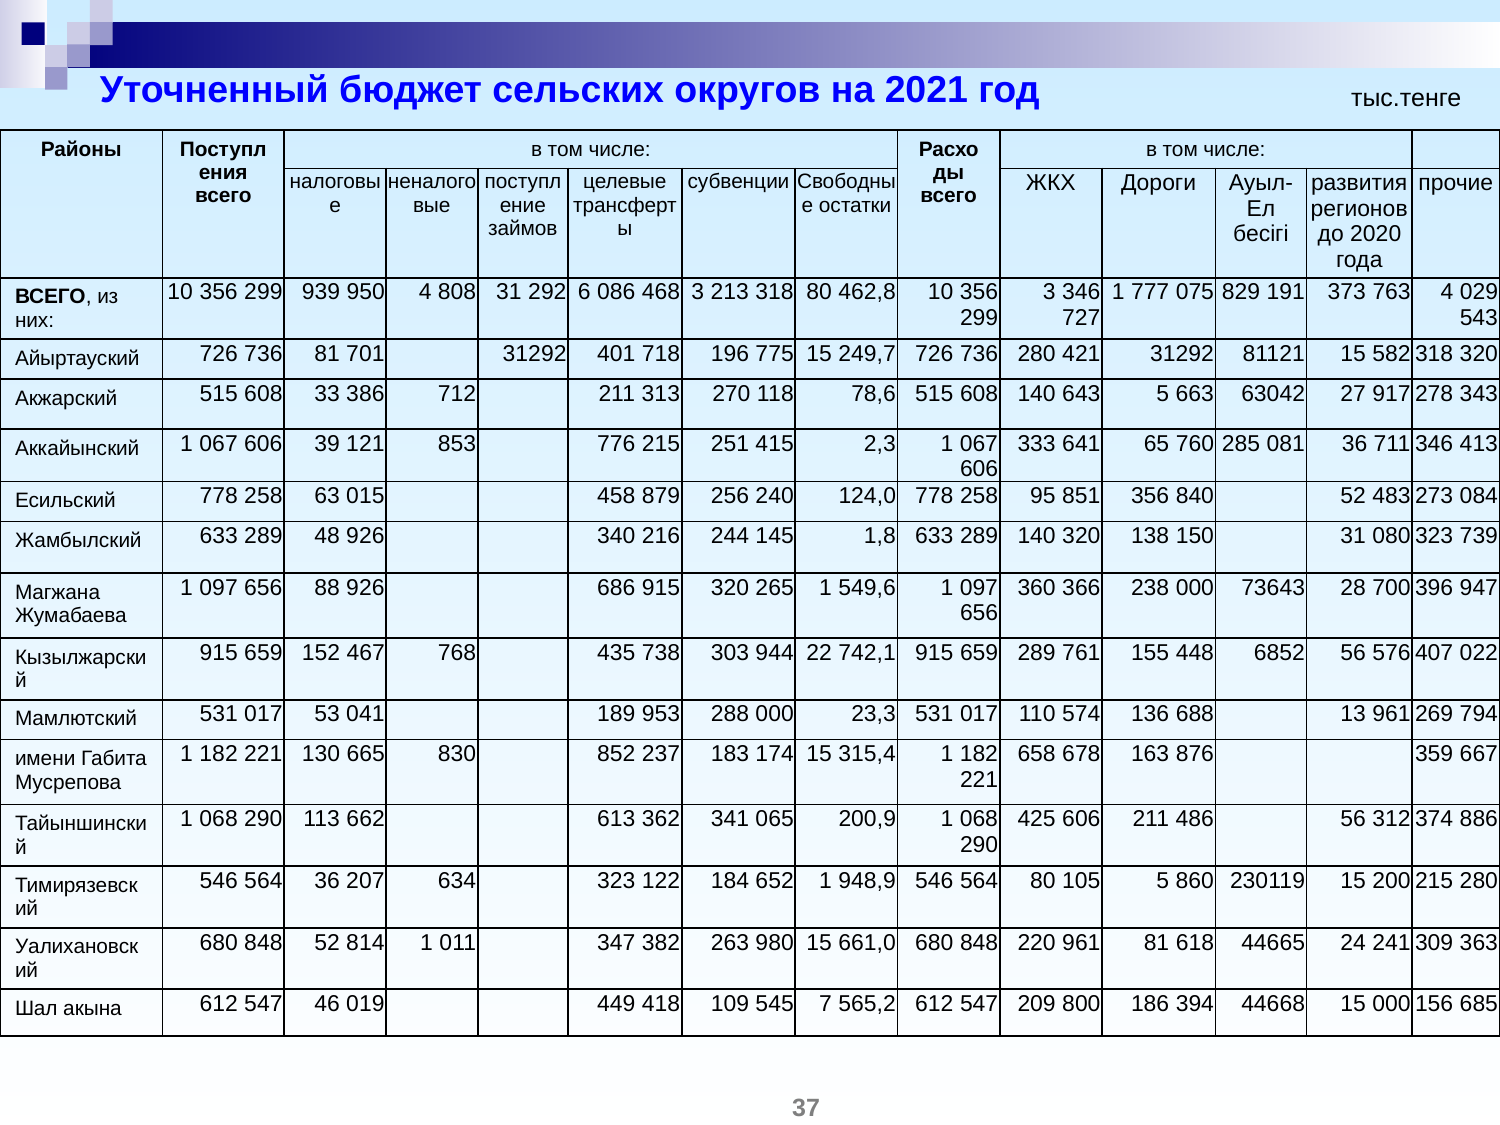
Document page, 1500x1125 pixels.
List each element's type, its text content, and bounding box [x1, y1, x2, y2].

table_cell Ауыл-Ел бесігі [1216, 169, 1306, 277]
table_cell 15 582 [1307, 340, 1411, 378]
table_cell 81121 [1216, 340, 1306, 378]
table_cell 15 000 [1307, 990, 1411, 1035]
table_cell [479, 430, 567, 481]
table_cell 136 688 [1103, 701, 1215, 739]
table_cell 360 366 [1001, 574, 1101, 637]
table_cell 156 685 [1413, 990, 1499, 1035]
table_cell [1307, 740, 1411, 804]
table_cell 27 917 [1307, 380, 1411, 428]
table_cell 270 118 [683, 380, 794, 428]
table_cell 435 738 [569, 639, 681, 699]
table_cell 33 386 [285, 380, 385, 428]
table_cell 273 084 [1413, 482, 1499, 521]
table_cell 531 017 [163, 701, 283, 739]
table_cell 407 022 [1413, 639, 1499, 699]
table_cell 138 150 [1103, 522, 1215, 572]
table_cell 613 362 [569, 805, 681, 865]
table_cell 28 700 [1307, 574, 1411, 637]
table_cell Свободные остатки [796, 169, 897, 277]
table_cell 778 258 [898, 482, 999, 521]
table_cell 1 011 [387, 929, 477, 988]
table_cell 515 608 [898, 380, 999, 428]
table_cell 373 763 [1307, 279, 1411, 338]
table_cell 1 182 221 [898, 740, 999, 804]
table_cell 73643 [1216, 574, 1306, 637]
table_cell 829 191 [1216, 279, 1306, 338]
table_cell 220 961 [1001, 929, 1101, 988]
table_cell Магжана Жумабаева [1, 574, 162, 637]
table_cell 1 068 290 [163, 805, 283, 865]
table_header [1413, 131, 1499, 168]
table_cell [1216, 482, 1306, 521]
table_cell 712 [387, 380, 477, 428]
table_cell поступление займов [479, 169, 567, 277]
text_box тыс.тенге [1312, 81, 1500, 112]
table_cell 309 363 [1413, 929, 1499, 988]
table_cell [387, 340, 477, 378]
table_cell 215 280 [1413, 867, 1499, 927]
table_cell 189 953 [569, 701, 681, 739]
table_cell 1 777 075 [1103, 279, 1215, 338]
table_cell 830 [387, 740, 477, 804]
table_cell 915 659 [898, 639, 999, 699]
table_cell имени Габита Мусрепова [1, 740, 162, 804]
table_cell 289 761 [1001, 639, 1101, 699]
table_cell 612 547 [163, 990, 283, 1035]
table_cell 80 462,8 [796, 279, 897, 338]
table_cell 263 980 [683, 929, 794, 988]
table_cell 515 608 [163, 380, 283, 428]
table_cell 1 068 290 [898, 805, 999, 865]
table_cell 303 944 [683, 639, 794, 699]
table_cell Шал акына [1, 990, 162, 1035]
table_cell 109 545 [683, 990, 794, 1035]
table_cell 1 182 221 [163, 740, 283, 804]
table_cell 425 606 [1001, 805, 1101, 865]
table_header Поступления всего [163, 131, 283, 277]
table_cell 31292 [1103, 340, 1215, 378]
table_cell 230119 [1216, 867, 1306, 927]
table_cell 15 661,0 [796, 929, 897, 988]
table_cell 612 547 [898, 990, 999, 1035]
table_cell 333 641 [1001, 430, 1101, 481]
table_cell [479, 574, 567, 637]
table_cell 22 742,1 [796, 639, 897, 699]
table_cell 196 775 [683, 340, 794, 378]
table_cell 280 421 [1001, 340, 1101, 378]
table_cell [479, 639, 567, 699]
table_cell [479, 867, 567, 927]
table_cell 44668 [1216, 990, 1306, 1035]
table_cell 278 343 [1413, 380, 1499, 428]
table_cell 1 067 606 [163, 430, 283, 481]
table_cell 15 200 [1307, 867, 1411, 927]
table_cell налоговые [285, 169, 385, 277]
table_cell [479, 522, 567, 572]
table_cell [1216, 522, 1306, 572]
table_cell 56 312 [1307, 805, 1411, 865]
table_cell 2,3 [796, 430, 897, 481]
table_cell 320 265 [683, 574, 794, 637]
table_cell 52 483 [1307, 482, 1411, 521]
table_cell 852 237 [569, 740, 681, 804]
table_cell 531 017 [898, 701, 999, 739]
table_cell 44665 [1216, 929, 1306, 988]
table_cell 359 667 [1413, 740, 1499, 804]
table_cell [1216, 805, 1306, 865]
table_cell 658 678 [1001, 740, 1101, 804]
table_cell 46 019 [285, 990, 385, 1035]
table_cell 31 292 [479, 279, 567, 338]
table_cell [387, 805, 477, 865]
table_cell 31292 [479, 340, 567, 378]
table_cell 1 097 656 [898, 574, 999, 637]
table_cell развития регионов до 2020 года [1307, 169, 1411, 277]
table_cell 10 356 299 [163, 279, 283, 338]
table_cell 52 814 [285, 929, 385, 988]
table_cell Айыртауский [1, 340, 162, 378]
table_cell 200,9 [796, 805, 897, 865]
table_cell [479, 990, 567, 1035]
table_cell 915 659 [163, 639, 283, 699]
table_cell 4 808 [387, 279, 477, 338]
table_cell 323 739 [1413, 522, 1499, 572]
table_cell 184 652 [683, 867, 794, 927]
table_cell 5 663 [1103, 380, 1215, 428]
table_cell [479, 701, 567, 739]
table_header в том числе: [1001, 131, 1411, 168]
table_cell 251 415 [683, 430, 794, 481]
table_cell 81 618 [1103, 929, 1215, 988]
table_cell 113 662 [285, 805, 385, 865]
table_cell [1216, 701, 1306, 739]
table_cell 130 665 [285, 740, 385, 804]
table_cell 396 947 [1413, 574, 1499, 637]
table_cell прочие [1413, 169, 1499, 277]
table_cell 63042 [1216, 380, 1306, 428]
table_header в том числе: [285, 131, 897, 168]
table_cell 13 961 [1307, 701, 1411, 739]
table_cell [479, 740, 567, 804]
table_cell [387, 701, 477, 739]
table_cell 39 121 [285, 430, 385, 481]
table_cell Есильский [1, 482, 162, 521]
table_cell неналоговые [387, 169, 477, 277]
table_cell 347 382 [569, 929, 681, 988]
table_cell 78,6 [796, 380, 897, 428]
table_cell 341 065 [683, 805, 794, 865]
table_cell 155 448 [1103, 639, 1215, 699]
text_box 37 [699, 1087, 913, 1125]
table_cell 680 848 [163, 929, 283, 988]
table_cell 15 249,7 [796, 340, 897, 378]
table_cell 726 736 [898, 340, 999, 378]
table_cell 778 258 [163, 482, 283, 521]
table_cell 1,8 [796, 522, 897, 572]
table_cell [479, 482, 567, 521]
table_cell ВСЕГО, из них: [1, 279, 162, 338]
table_cell 285 081 [1216, 430, 1306, 481]
table_cell 633 289 [163, 522, 283, 572]
title Уточненный бюджет сельских округов на 2021 год [84, 0, 1500, 129]
table_cell 163 876 [1103, 740, 1215, 804]
table_cell 680 848 [898, 929, 999, 988]
table_cell 269 794 [1413, 701, 1499, 739]
table_cell 318 320 [1413, 340, 1499, 378]
table_cell 6852 [1216, 639, 1306, 699]
table_cell 374 886 [1413, 805, 1499, 865]
table_cell 3 213 318 [683, 279, 794, 338]
table_cell 1 067 606 [898, 430, 999, 481]
table_cell 124,0 [796, 482, 897, 521]
table_cell 7 565,2 [796, 990, 897, 1035]
table_cell 23,3 [796, 701, 897, 739]
table_cell 63 015 [285, 482, 385, 521]
table_cell Дороги [1103, 169, 1215, 277]
table_cell 458 879 [569, 482, 681, 521]
table_cell 768 [387, 639, 477, 699]
table_cell ЖКХ [1001, 169, 1101, 277]
table_cell 4 029 543 [1413, 279, 1499, 338]
table_cell 5 860 [1103, 867, 1215, 927]
table_cell 24 241 [1307, 929, 1411, 988]
table_cell 238 000 [1103, 574, 1215, 637]
table_cell 31 080 [1307, 522, 1411, 572]
table_header Районы [1, 131, 162, 277]
table_cell 939 950 [285, 279, 385, 338]
table_cell 10 356 299 [898, 279, 999, 338]
table_cell Тайыншинский [1, 805, 162, 865]
table_cell 88 926 [285, 574, 385, 637]
table_cell 686 915 [569, 574, 681, 637]
table_cell 546 564 [898, 867, 999, 927]
table_cell 183 174 [683, 740, 794, 804]
table_cell 95 851 [1001, 482, 1101, 521]
table_cell 15 315,4 [796, 740, 897, 804]
table_cell 346 413 [1413, 430, 1499, 481]
table_cell 356 840 [1103, 482, 1215, 521]
table_cell 1 549,6 [796, 574, 897, 637]
table_cell 36 207 [285, 867, 385, 927]
table_header Расходы всего [898, 131, 999, 277]
table_cell 65 760 [1103, 430, 1215, 481]
table_cell 152 467 [285, 639, 385, 699]
table_cell целевые трансферты [569, 169, 681, 277]
table_cell 1 097 656 [163, 574, 283, 637]
table_cell 633 289 [898, 522, 999, 572]
table_cell Уалихановский [1, 929, 162, 988]
table_cell 6 086 468 [569, 279, 681, 338]
table_cell 726 736 [163, 340, 283, 378]
table_cell 53 041 [285, 701, 385, 739]
table_cell [479, 380, 567, 428]
table_cell 81 701 [285, 340, 385, 378]
table_cell [387, 990, 477, 1035]
table_cell Аккайынский [1, 430, 162, 481]
table_cell 449 418 [569, 990, 681, 1035]
table_cell 340 216 [569, 522, 681, 572]
table_cell 634 [387, 867, 477, 927]
table_cell 776 215 [569, 430, 681, 481]
table_cell [387, 574, 477, 637]
table_cell 186 394 [1103, 990, 1215, 1035]
table_cell Жамбылский [1, 522, 162, 572]
table_cell 211 313 [569, 380, 681, 428]
table_cell 140 320 [1001, 522, 1101, 572]
table_cell Акжарский [1, 380, 162, 428]
table_cell 56 576 [1307, 639, 1411, 699]
table_cell Мамлютский [1, 701, 162, 739]
table_cell [479, 929, 567, 988]
table_cell субвенции [683, 169, 794, 277]
table_cell 140 643 [1001, 380, 1101, 428]
table_cell Тимирязевский [1, 867, 162, 927]
table_cell 323 122 [569, 867, 681, 927]
table_cell [1216, 740, 1306, 804]
table_cell 3 346 727 [1001, 279, 1101, 338]
table_cell 110 574 [1001, 701, 1101, 739]
table_cell [387, 482, 477, 521]
table_cell 48 926 [285, 522, 385, 572]
table_cell 1 948,9 [796, 867, 897, 927]
table_cell Кызылжарский [1, 639, 162, 699]
table_cell 36 711 [1307, 430, 1411, 481]
table_cell 211 486 [1103, 805, 1215, 865]
table_cell 256 240 [683, 482, 794, 521]
table_cell [387, 522, 477, 572]
table_cell [479, 805, 567, 865]
table_cell 546 564 [163, 867, 283, 927]
table_cell 209 800 [1001, 990, 1101, 1035]
table_cell 401 718 [569, 340, 681, 378]
table_cell 853 [387, 430, 477, 481]
table_cell 244 145 [683, 522, 794, 572]
table_cell 80 105 [1001, 867, 1101, 927]
table_cell 288 000 [683, 701, 794, 739]
